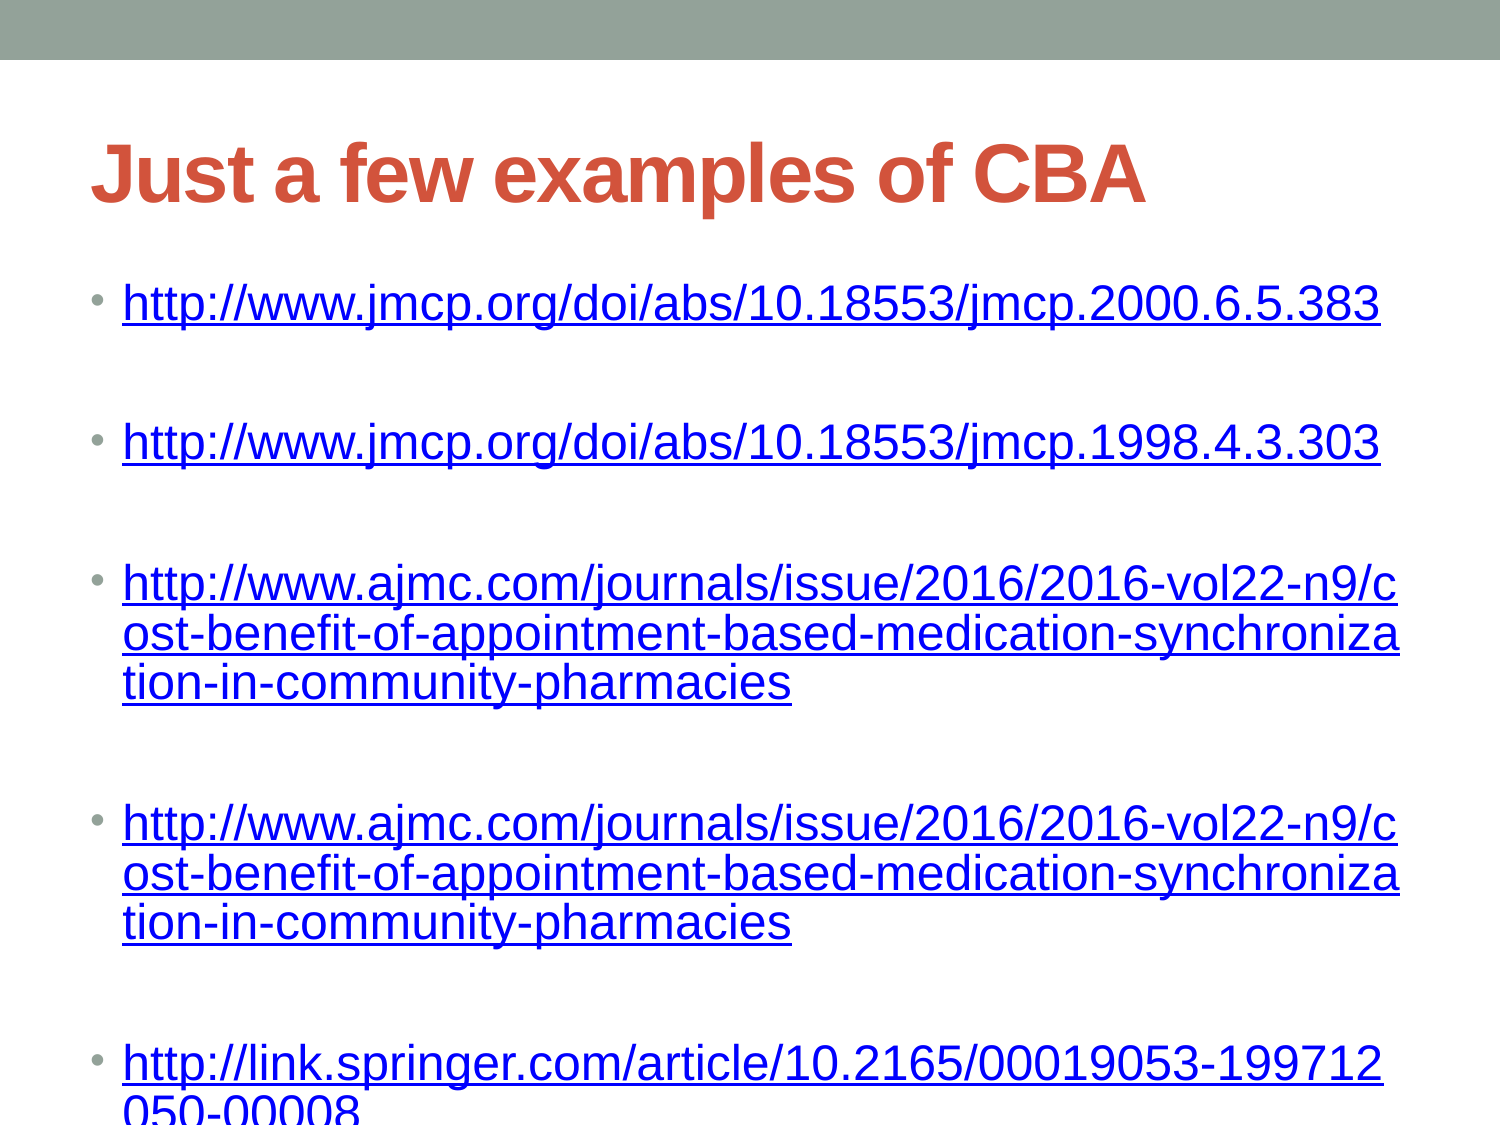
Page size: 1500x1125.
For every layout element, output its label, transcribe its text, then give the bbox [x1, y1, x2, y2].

title Just a few examples of CBA [75, 87, 1425, 250]
list http://www.jmcp.org/doi/abs/10.18553/jmcp.2000.6.5.383 http://www.jmcp.org/doi/abs/10.18553/jmcp.1998.4.3.303 http://www.ajmc.com/journals/issue/2016/2016-vol22-n9/cost-benefit-of-appointment-based-medication-synchronization-in-community-pharmacies http://www.ajmc.com/journals/issue/2016/2016-vol22-n9/cost-benefit-of-appointment-based-medication-synchronization-in-community-pharmacies http://link.springer.com/article/10.2165/00019053-199712050-00008 [75, 262, 1425, 1063]
